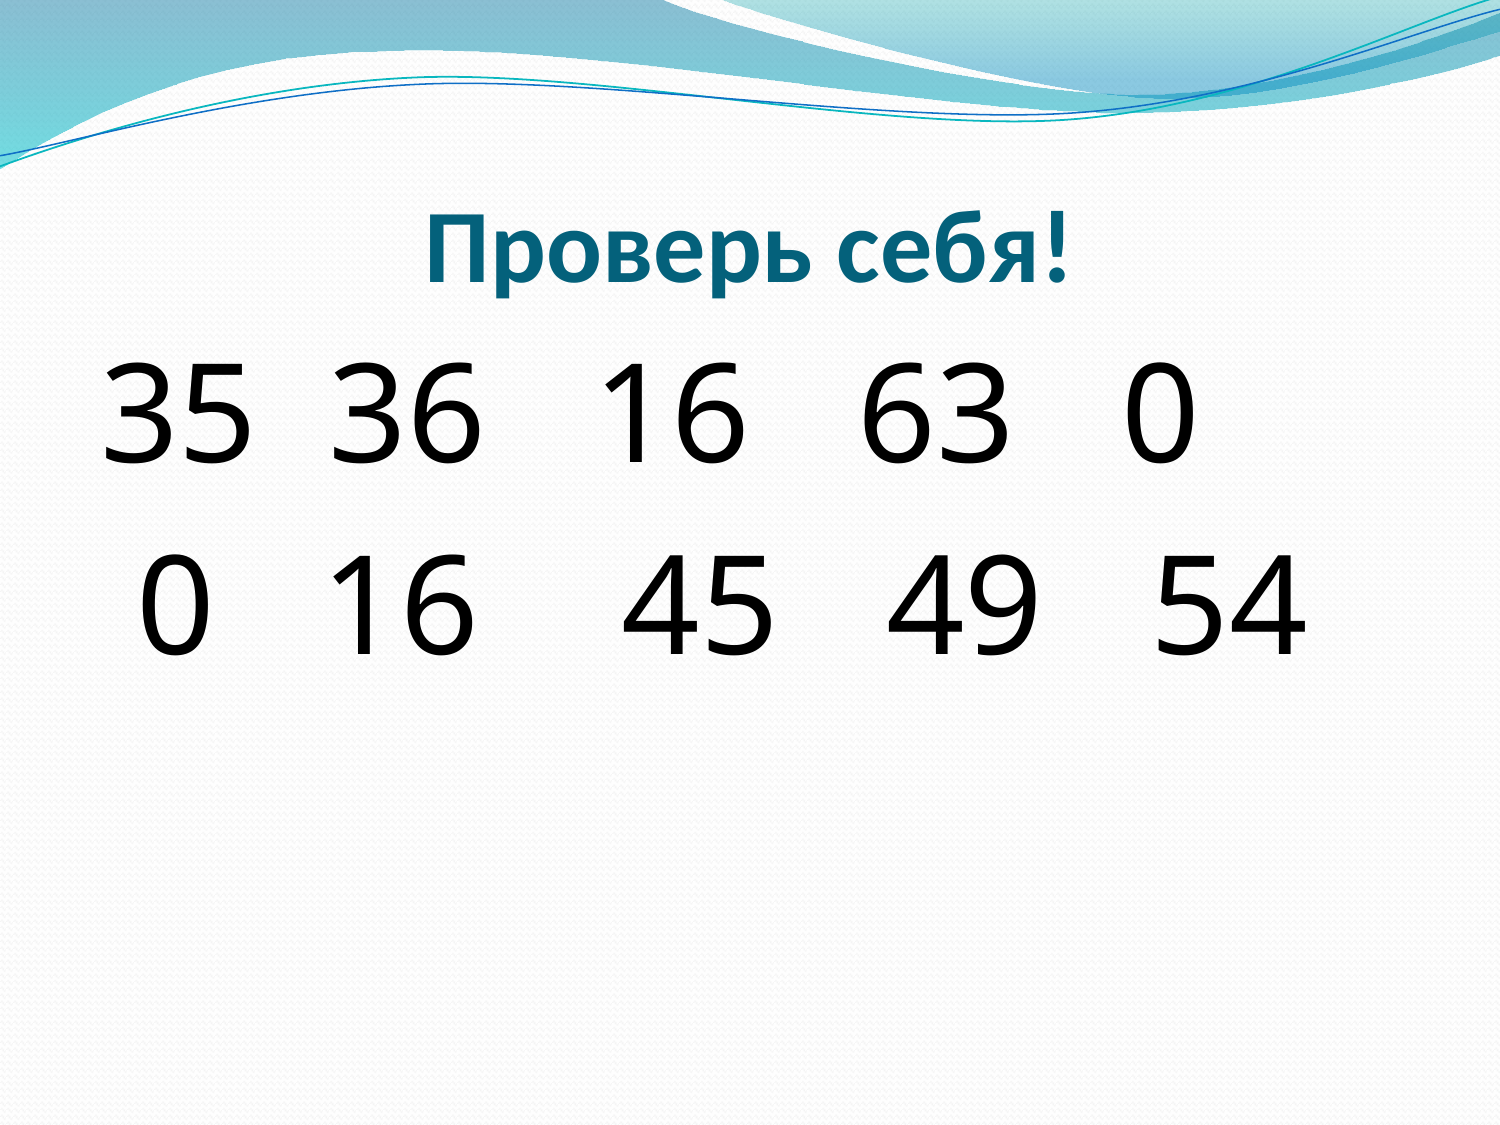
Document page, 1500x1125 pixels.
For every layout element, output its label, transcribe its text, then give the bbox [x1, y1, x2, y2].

list 35 36 16 63 0 0 16 45 49 54 [75, 317, 1425, 1038]
title Проверь себя! [75, 115, 1425, 303]
